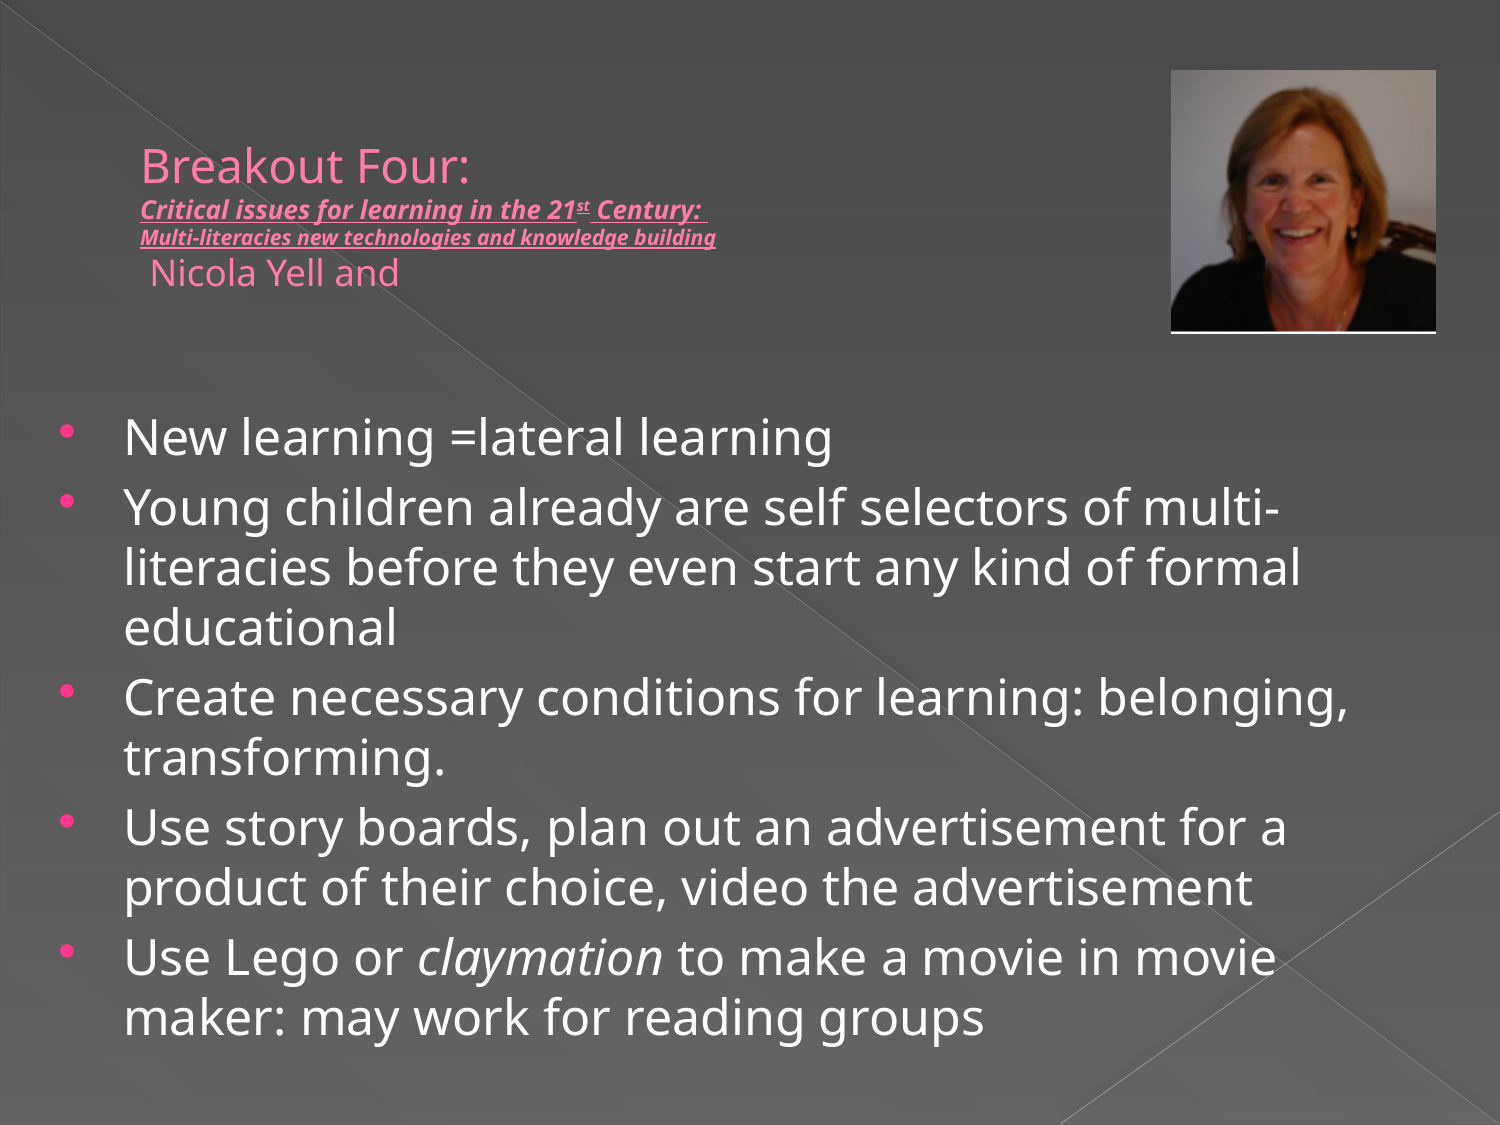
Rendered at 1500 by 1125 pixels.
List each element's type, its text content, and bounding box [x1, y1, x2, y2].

list New learning =lateral learning Young children already are self selectors of multi-literacies before they even start any kind of formal educational Create necessary conditions for learning: belonging, transforming. Use story boards, plan out an advertisement for a product of their choice, video the advertisement Use Lego or claymation to make a movie in movie maker: may work for reading groups [35, 398, 1386, 1079]
picture [1171, 70, 1436, 334]
title Breakout Four: Critical issues for learning in the 21st Century: Multi-literacies new technologies and knowledge building Nicola Yell and [75, 70, 1425, 364]
